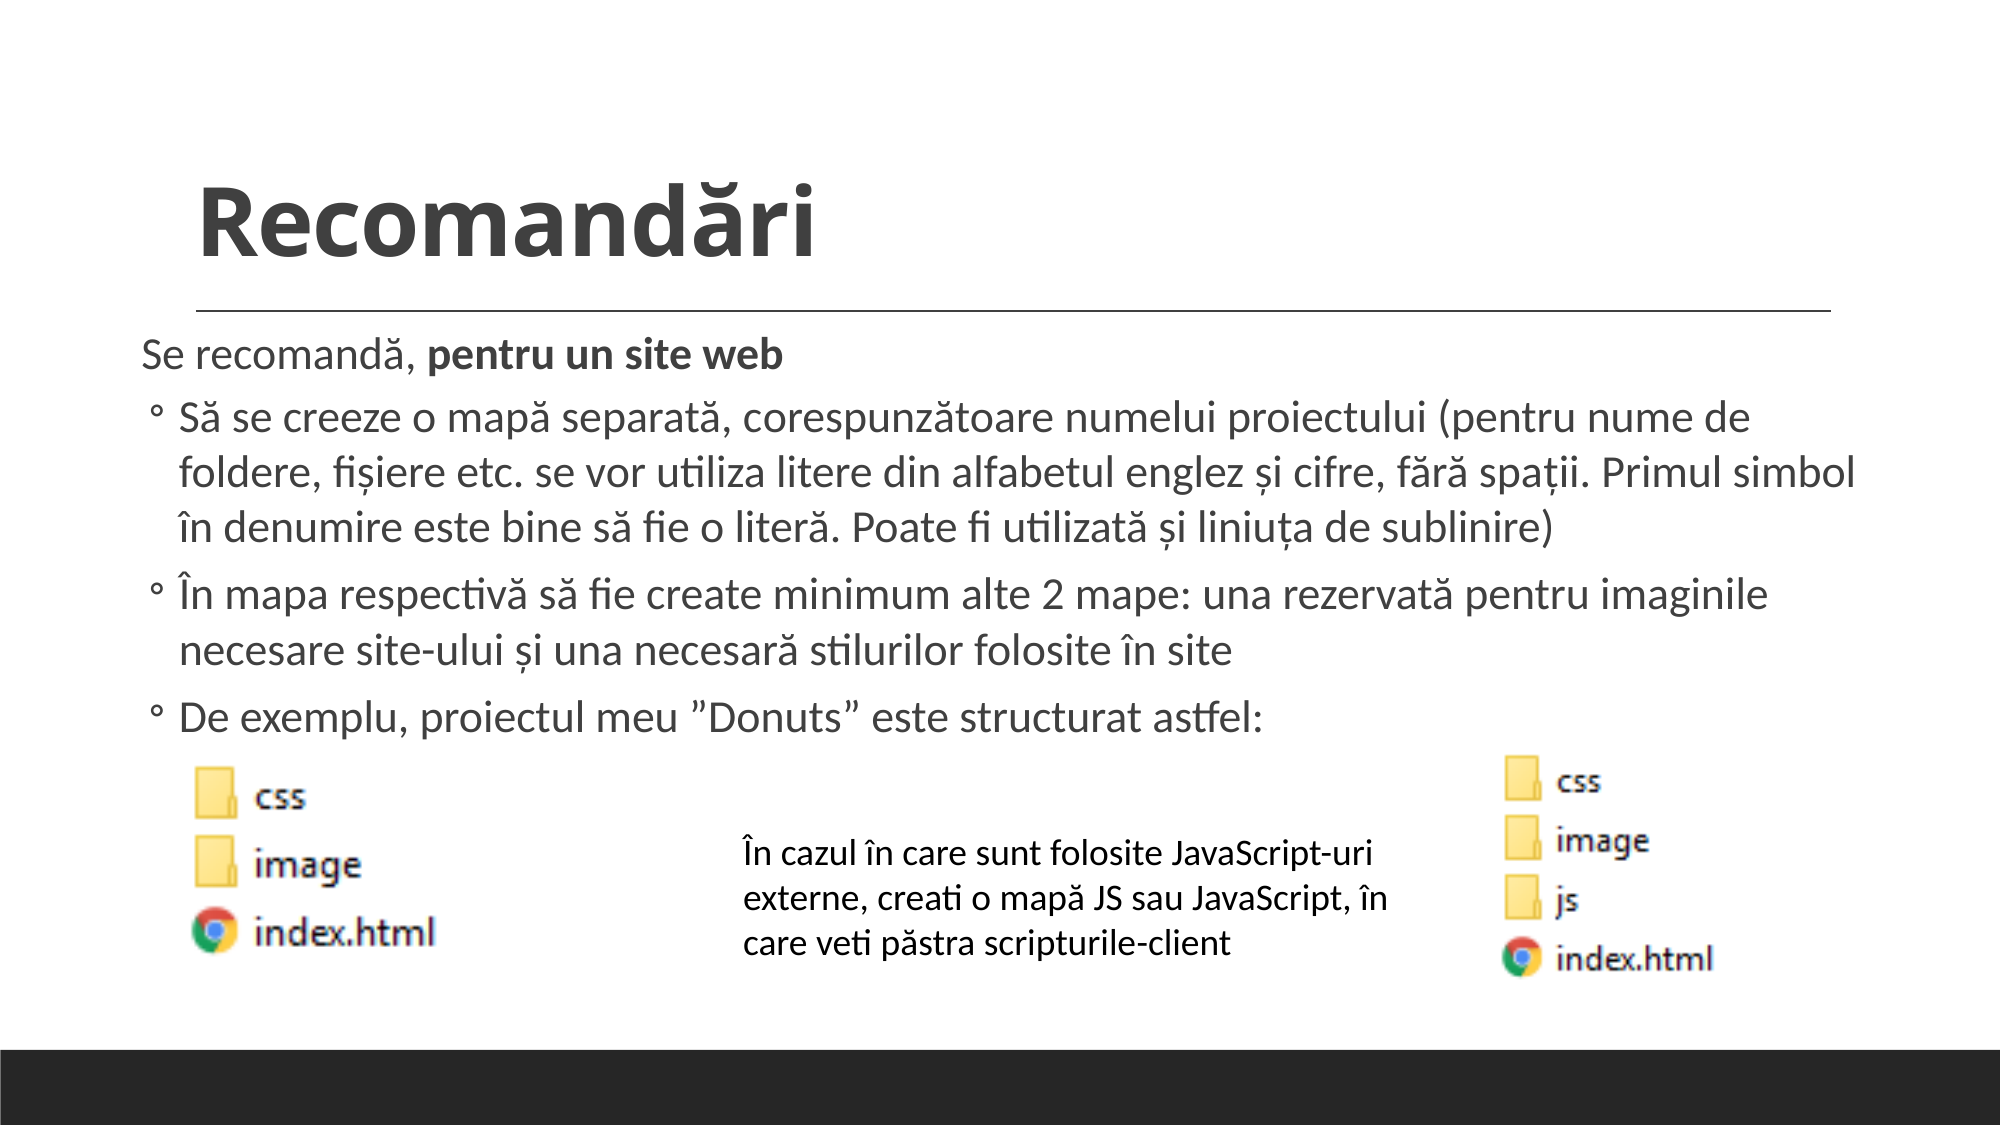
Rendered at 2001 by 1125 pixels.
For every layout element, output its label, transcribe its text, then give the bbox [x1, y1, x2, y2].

title Recomandări [180, 47, 1830, 285]
picture [179, 744, 557, 973]
picture [1488, 744, 1831, 1011]
list Se recomandă, pentru un site web Să se creeze o mapă separată, corespunzătoare numelui proiectului (pentru nume de foldere, fișiere etc. se vor utiliza litere din alfabetul englez și cifre, fără spații. Primul simbol în denumire este bine să fie o literă. Poate fi utilizată și liniuța de sublinire) În mapa respectivă să fie create minimum alte 2 mape: una rezervată pentru imaginile necesare site-ului și una necesară stilurilor folosite în site De exemplu, proiectul meu ”Donuts” este structurat astfel: [111, 310, 1884, 746]
text_box În cazul în care sunt folosite JavaScript-uri externe, creati o mapă JS sau JavaScript, în care veti păstra scripturile-client [728, 820, 1416, 971]
